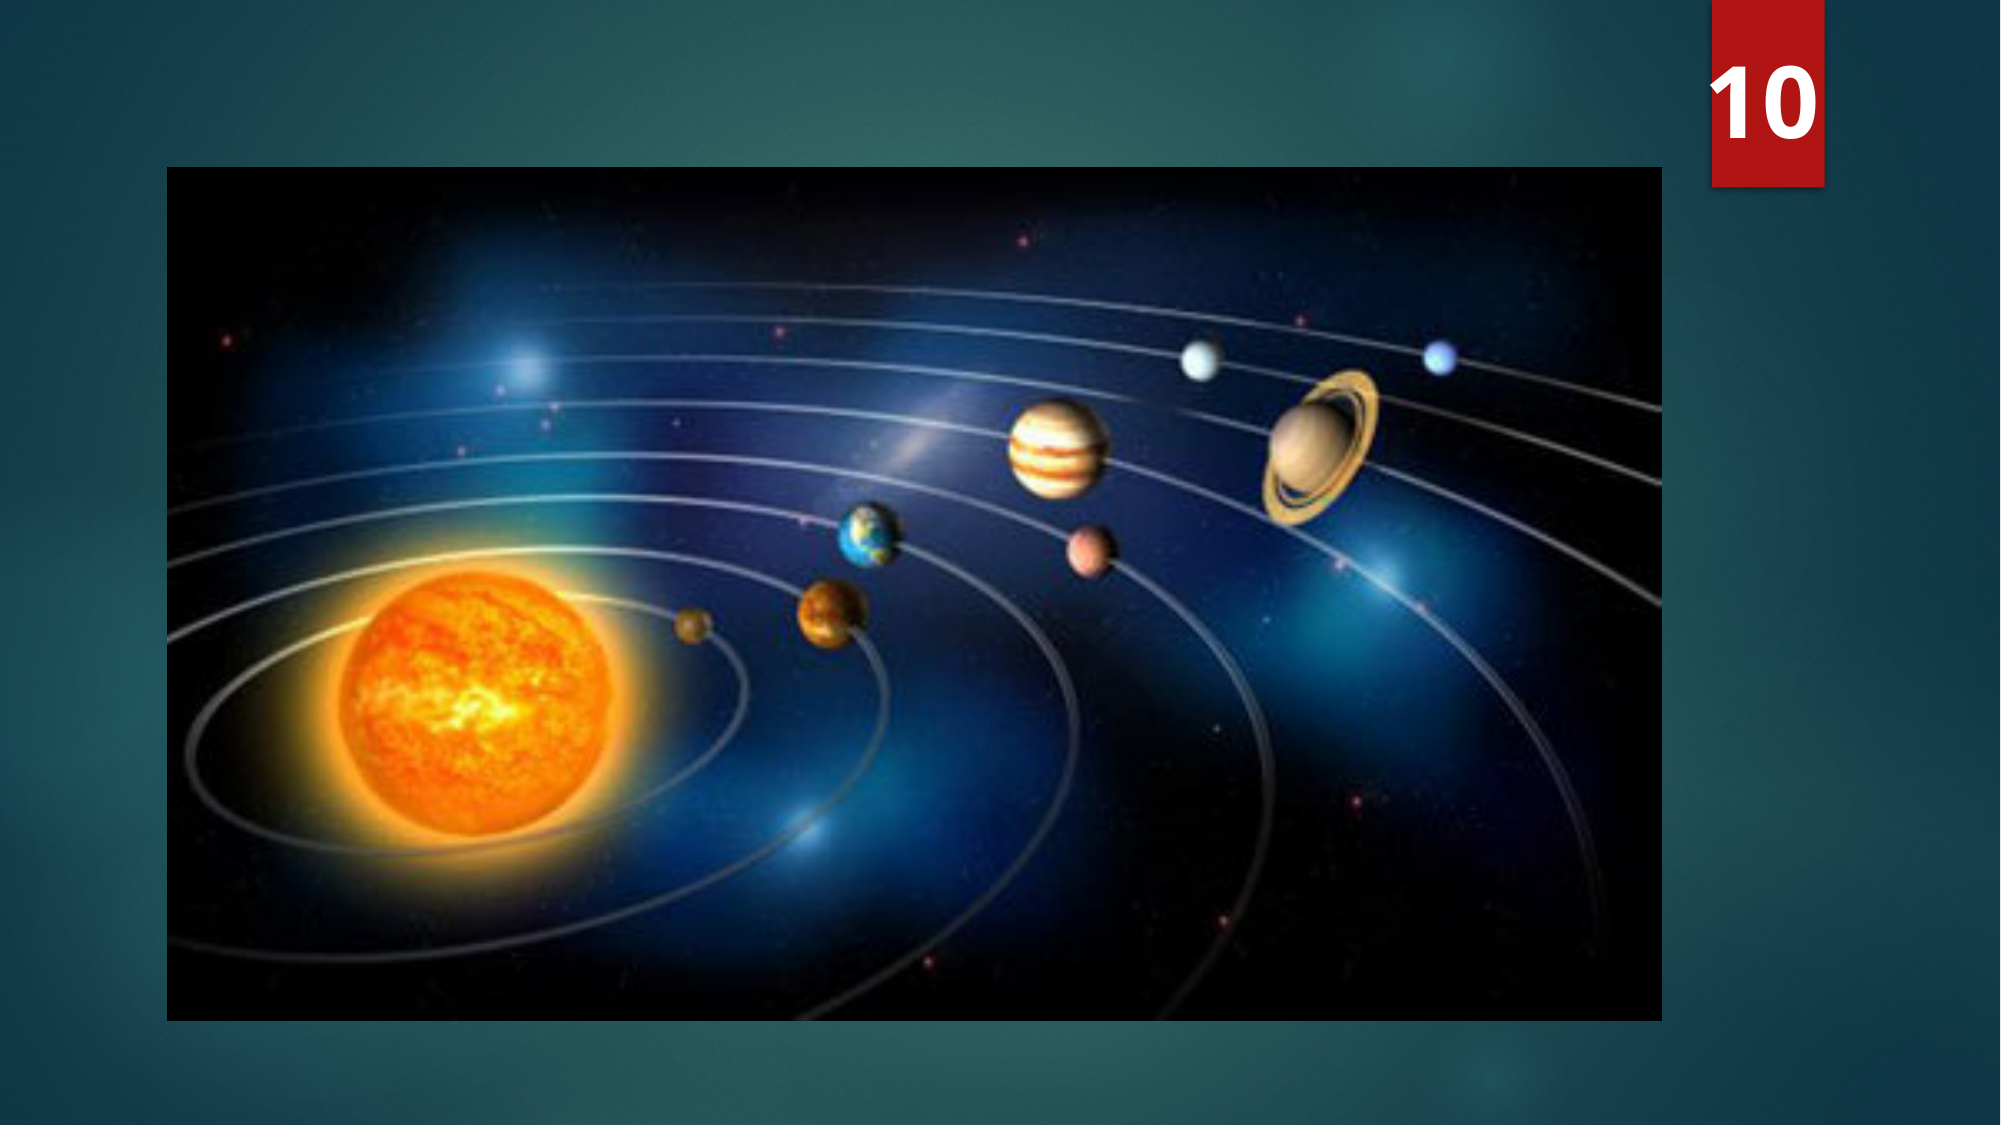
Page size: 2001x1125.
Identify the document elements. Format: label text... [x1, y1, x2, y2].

text_box 10 [1690, 31, 1879, 167]
picture [0, 0, 1662, 1125]
